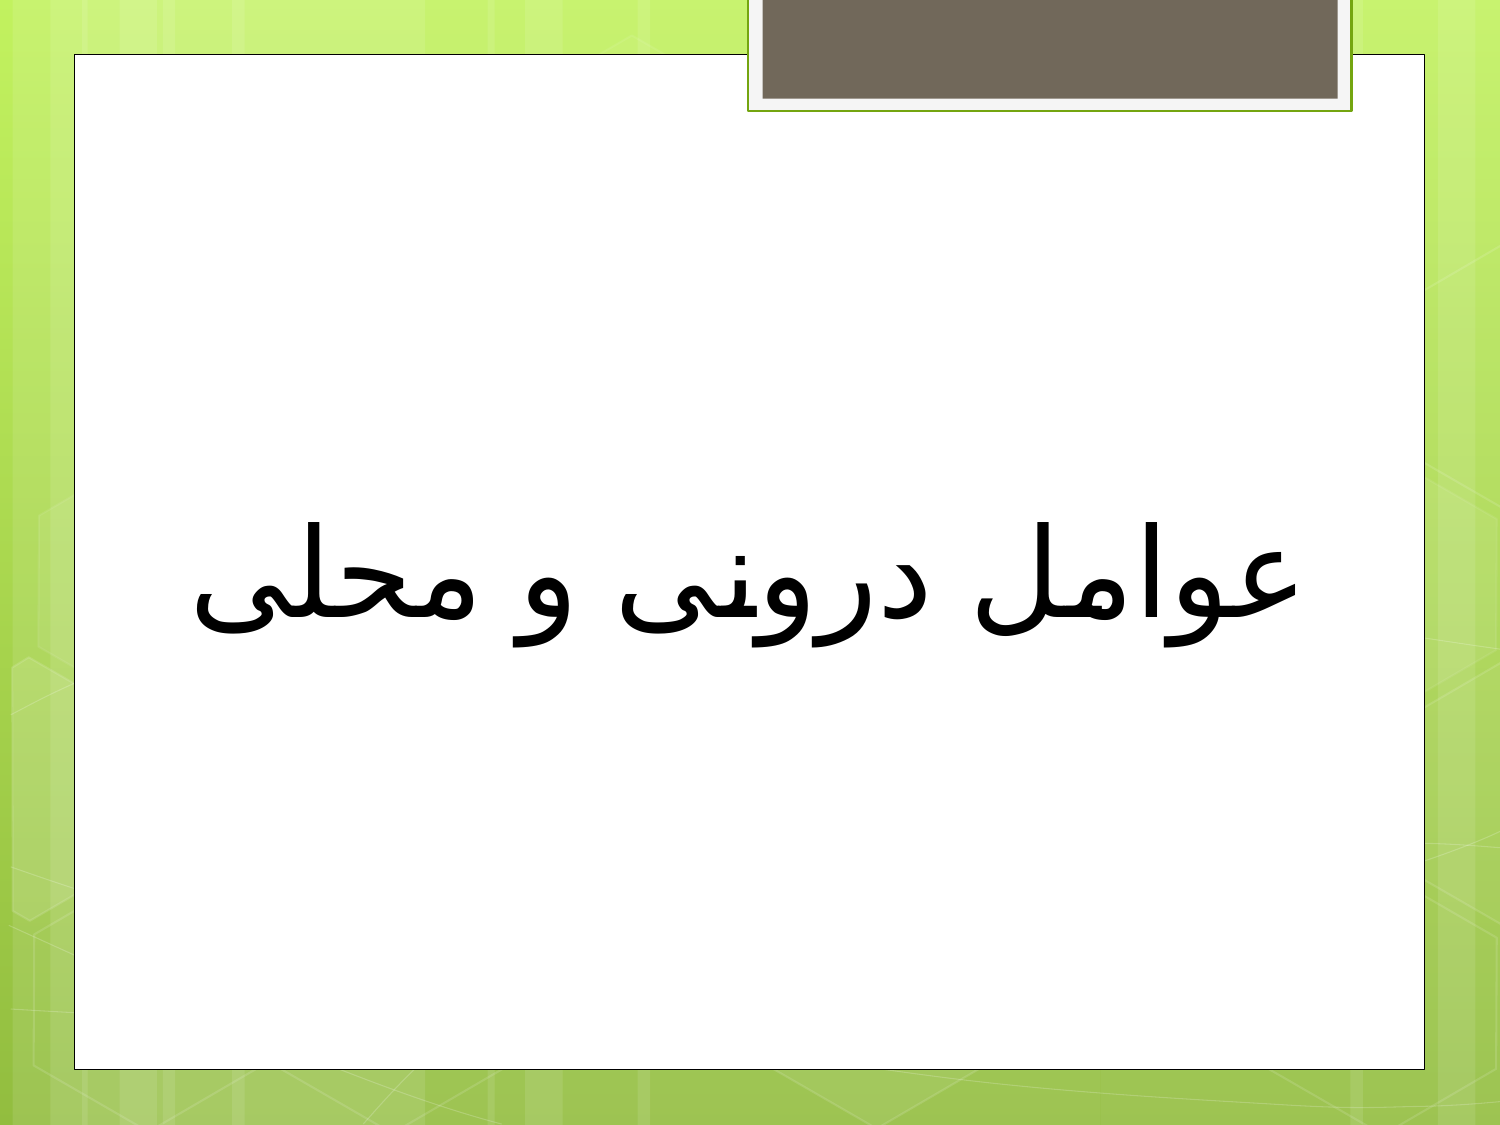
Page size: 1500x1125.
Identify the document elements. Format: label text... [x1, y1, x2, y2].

title عوامل درونی و محلی [171, 168, 1324, 650]
